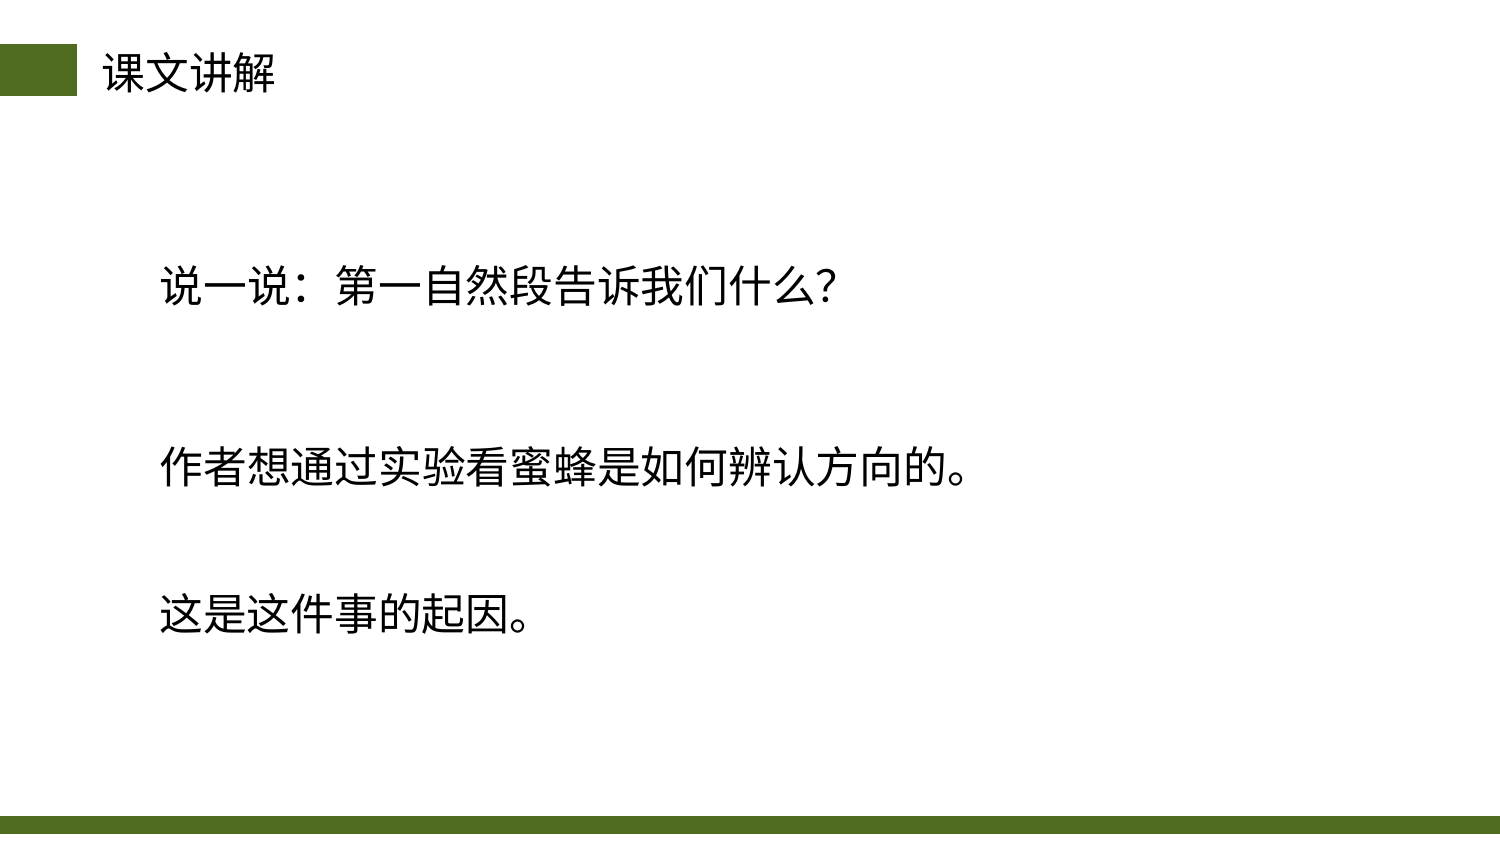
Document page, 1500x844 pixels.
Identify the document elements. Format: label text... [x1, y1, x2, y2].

text_box 课文讲解 [90, 40, 368, 104]
text_box 作者想通过实验看蜜蜂是如何辨认方向的。 [148, 408, 1268, 499]
text_box 说一说：第一自然段告诉我们什么？ [148, 253, 1252, 318]
text_box 这是这件事的起因。 [148, 581, 769, 645]
